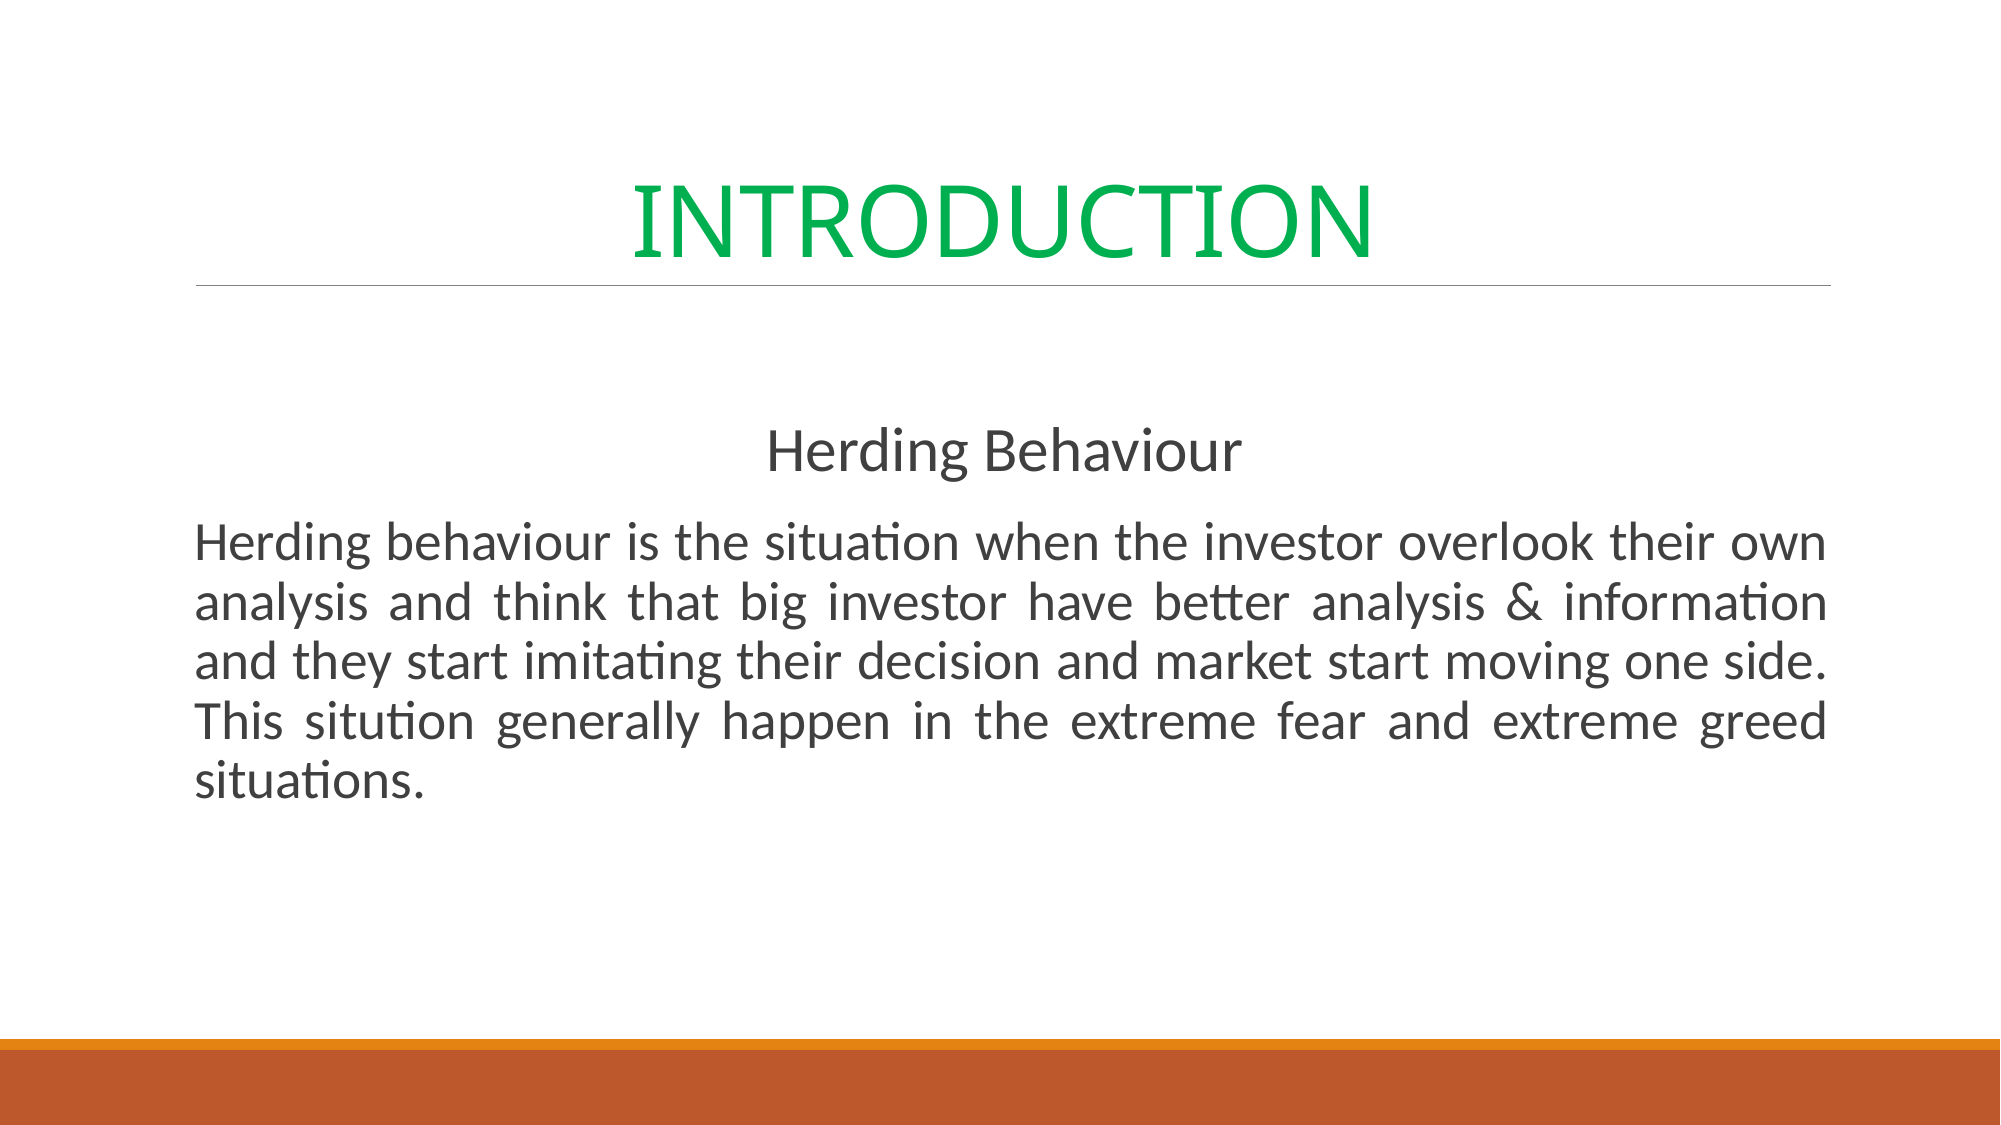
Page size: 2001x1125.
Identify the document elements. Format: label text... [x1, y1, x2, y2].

title INTRODUCTION [180, 47, 1830, 285]
list Herding Behaviour Herding behaviour is the situation when the investor overlook their own analysis and think that big investor have better analysis & information and they start imitating their decision and market start moving one side. This sitution generally happen in the extreme fear and extreme greed situations. [180, 305, 1830, 966]
